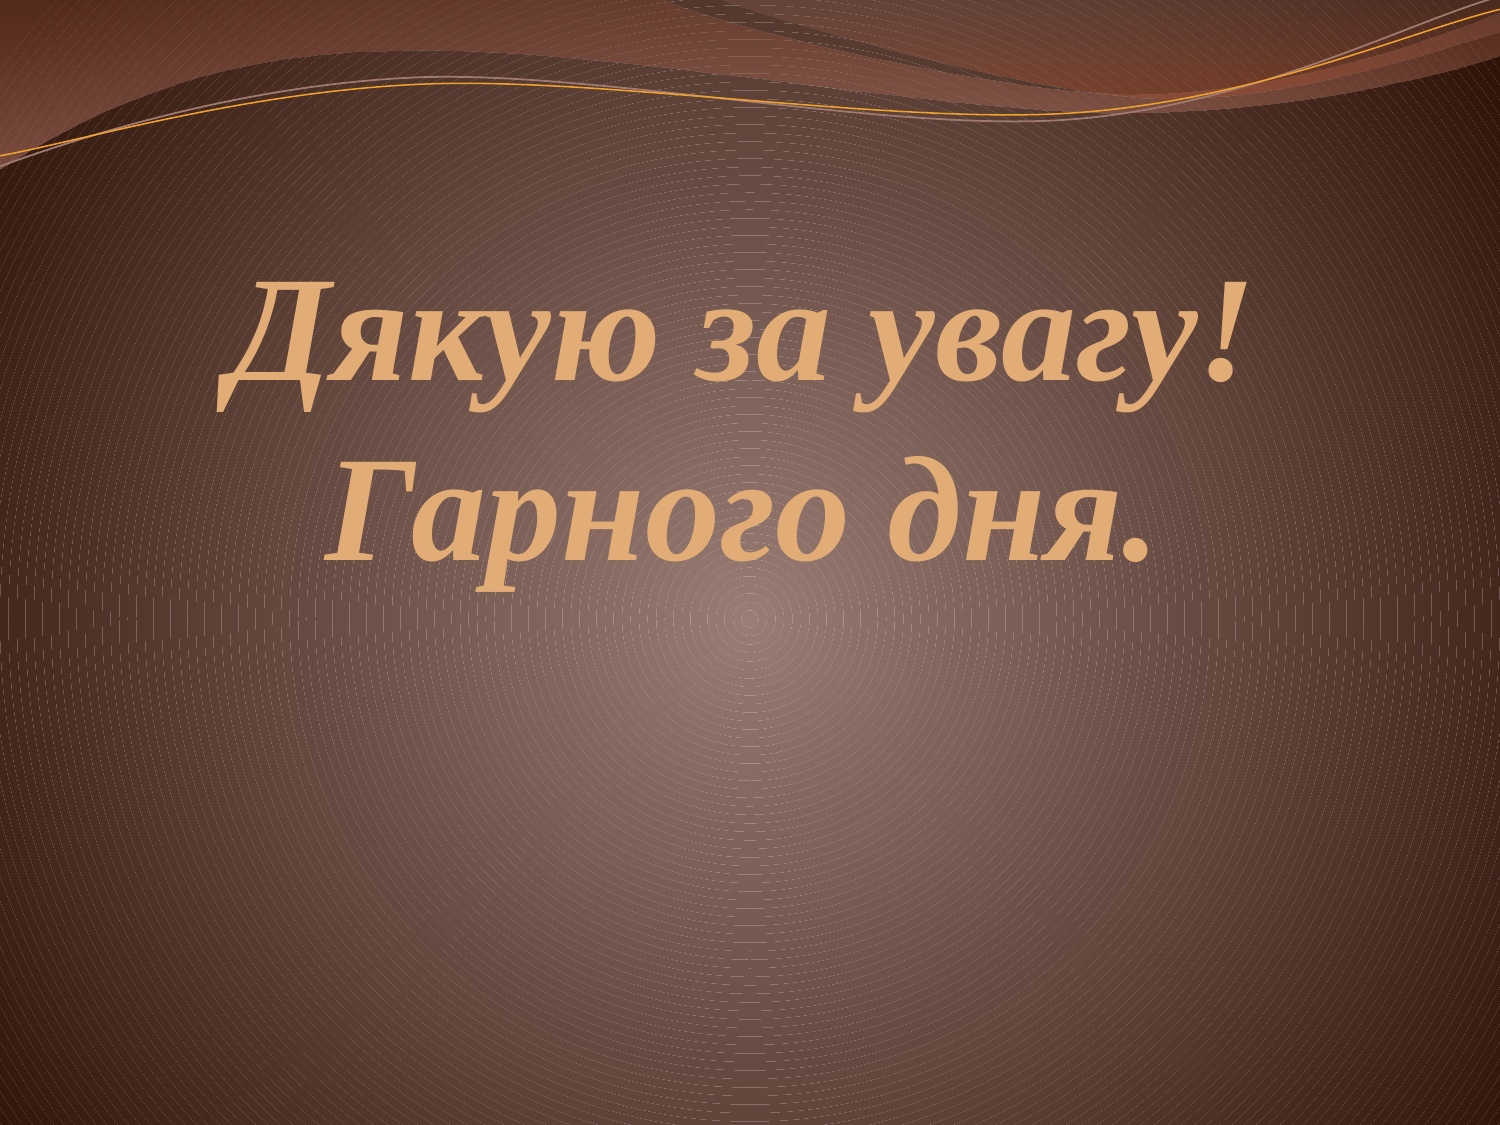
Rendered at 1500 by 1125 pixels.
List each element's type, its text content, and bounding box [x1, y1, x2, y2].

title Дякую за увагу! Гарного дня. [100, 290, 1389, 591]
